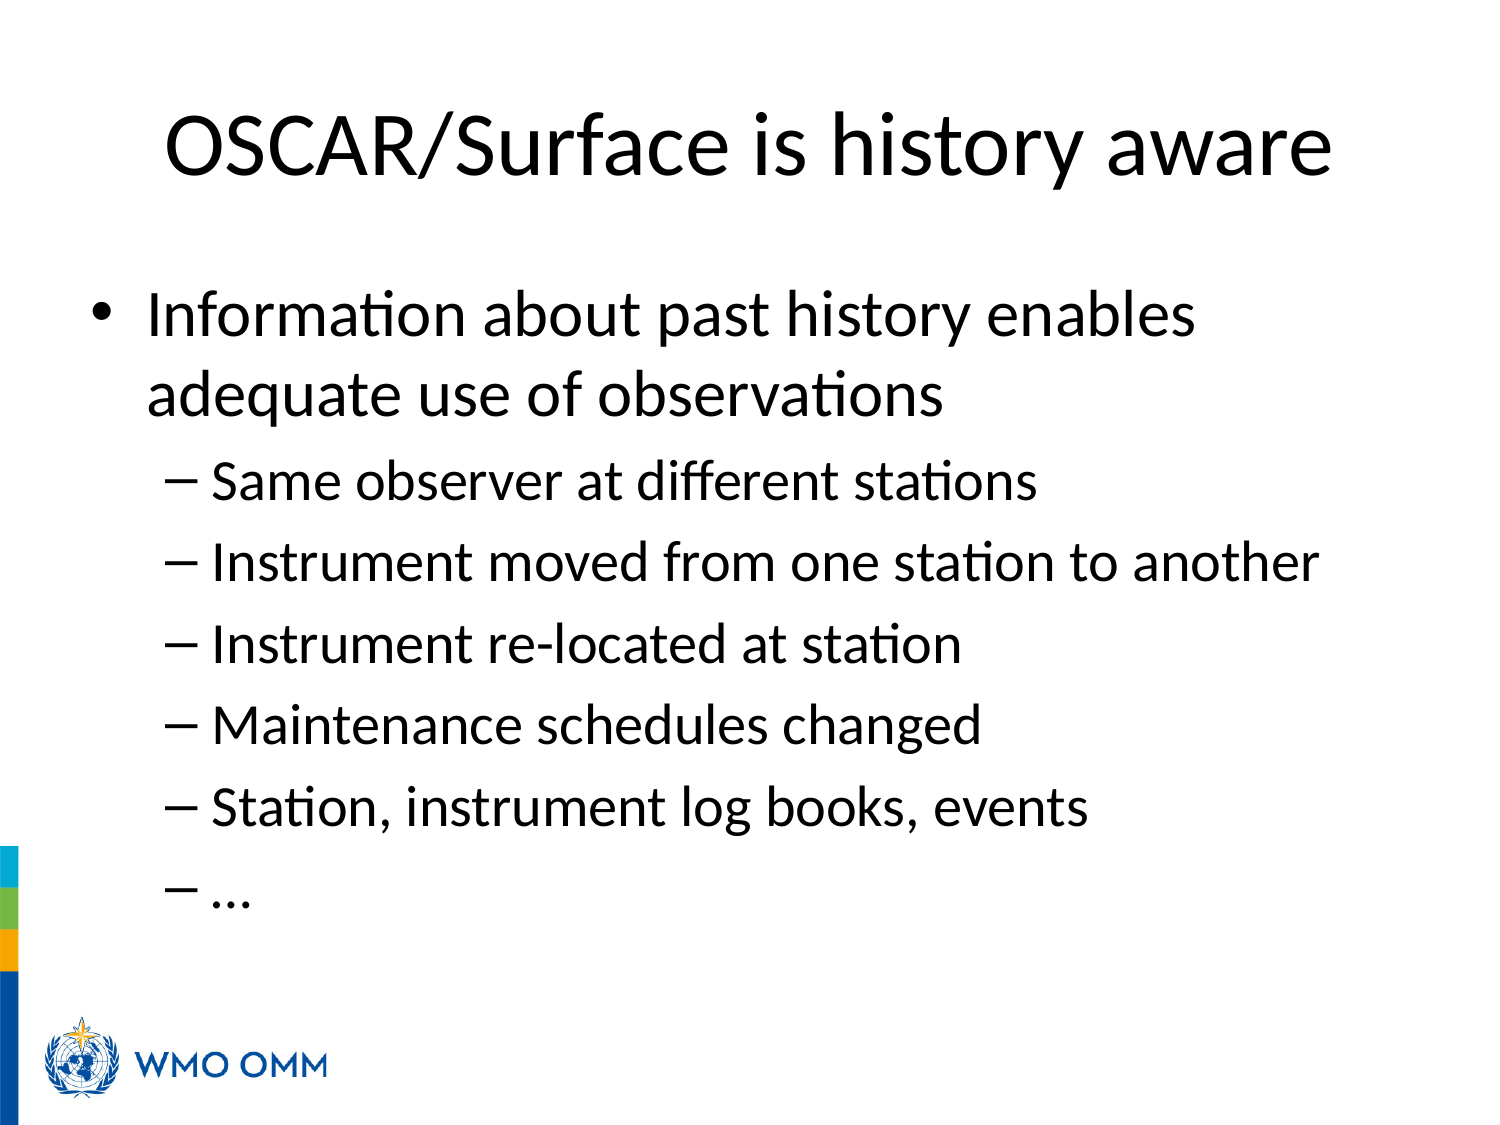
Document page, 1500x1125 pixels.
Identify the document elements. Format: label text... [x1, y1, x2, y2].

title OSCAR/Surface is history aware [75, 45, 1425, 233]
list Information about past history enables adequate use of observations Same observer at different stations Instrument moved from one station to another Instrument re-located at station Maintenance schedules changed Station, instrument log books, events … [75, 262, 1425, 1005]
picture [0, 845, 327, 1125]
